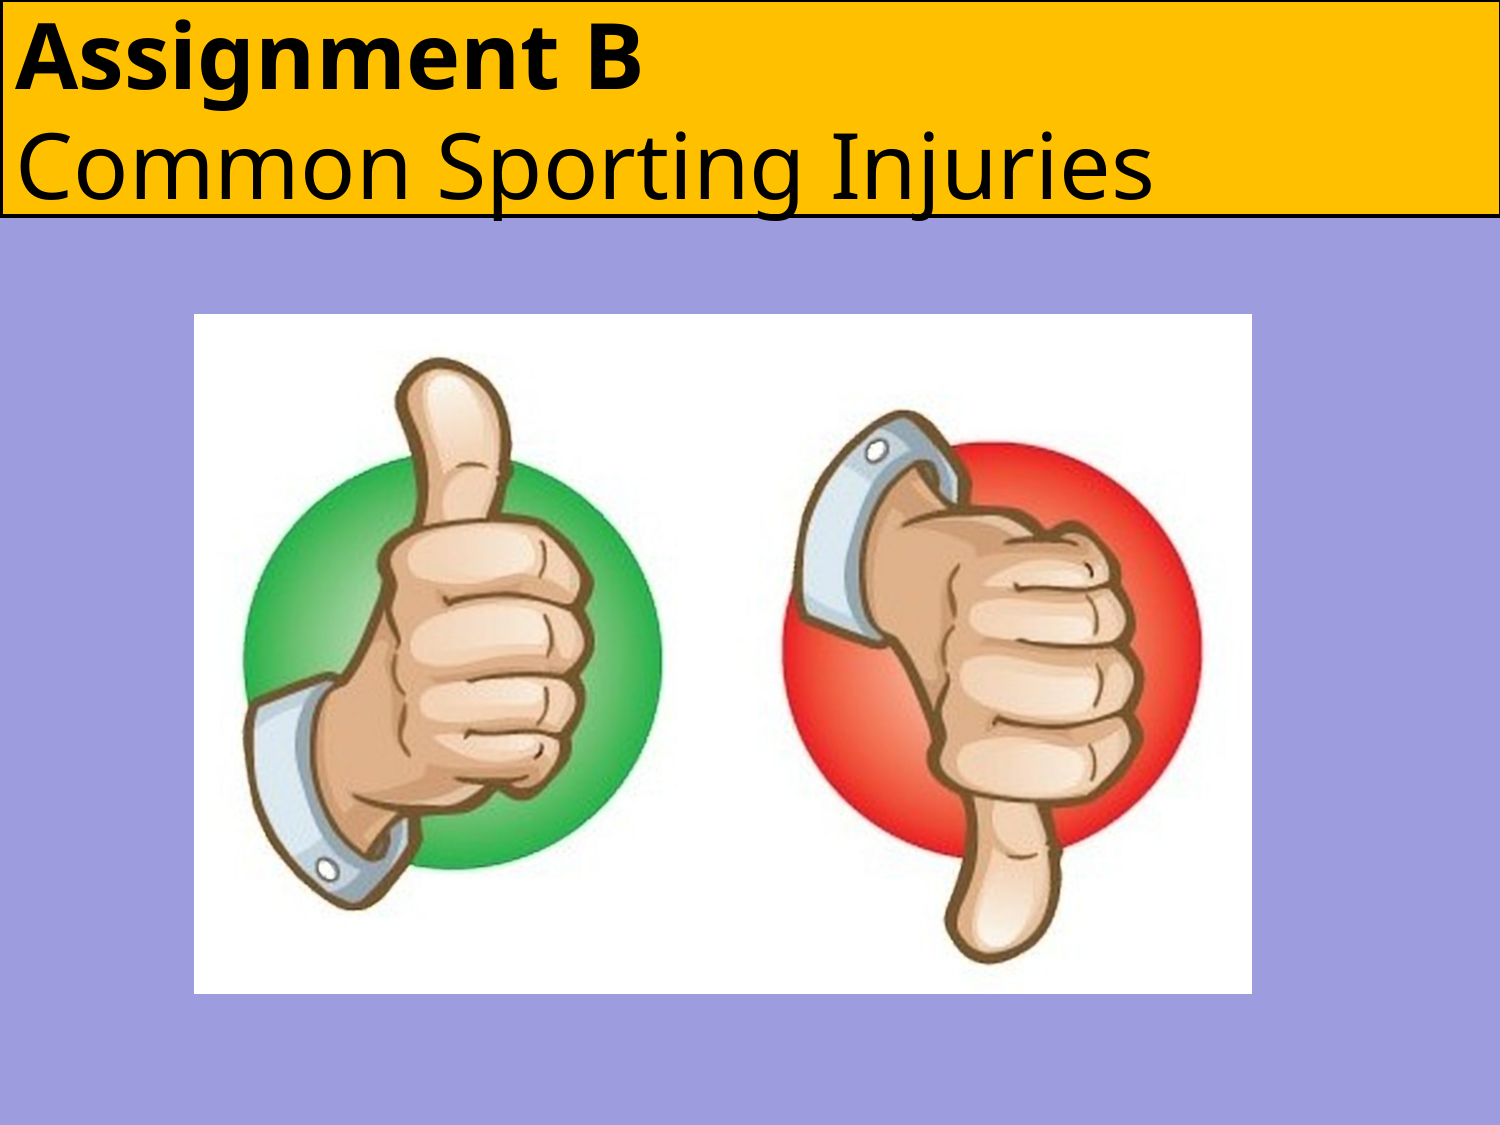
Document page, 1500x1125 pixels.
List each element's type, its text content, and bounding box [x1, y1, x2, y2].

text_box Assignment B Common Sporting Injuries [0, 0, 1500, 218]
picture [194, 314, 1253, 995]
